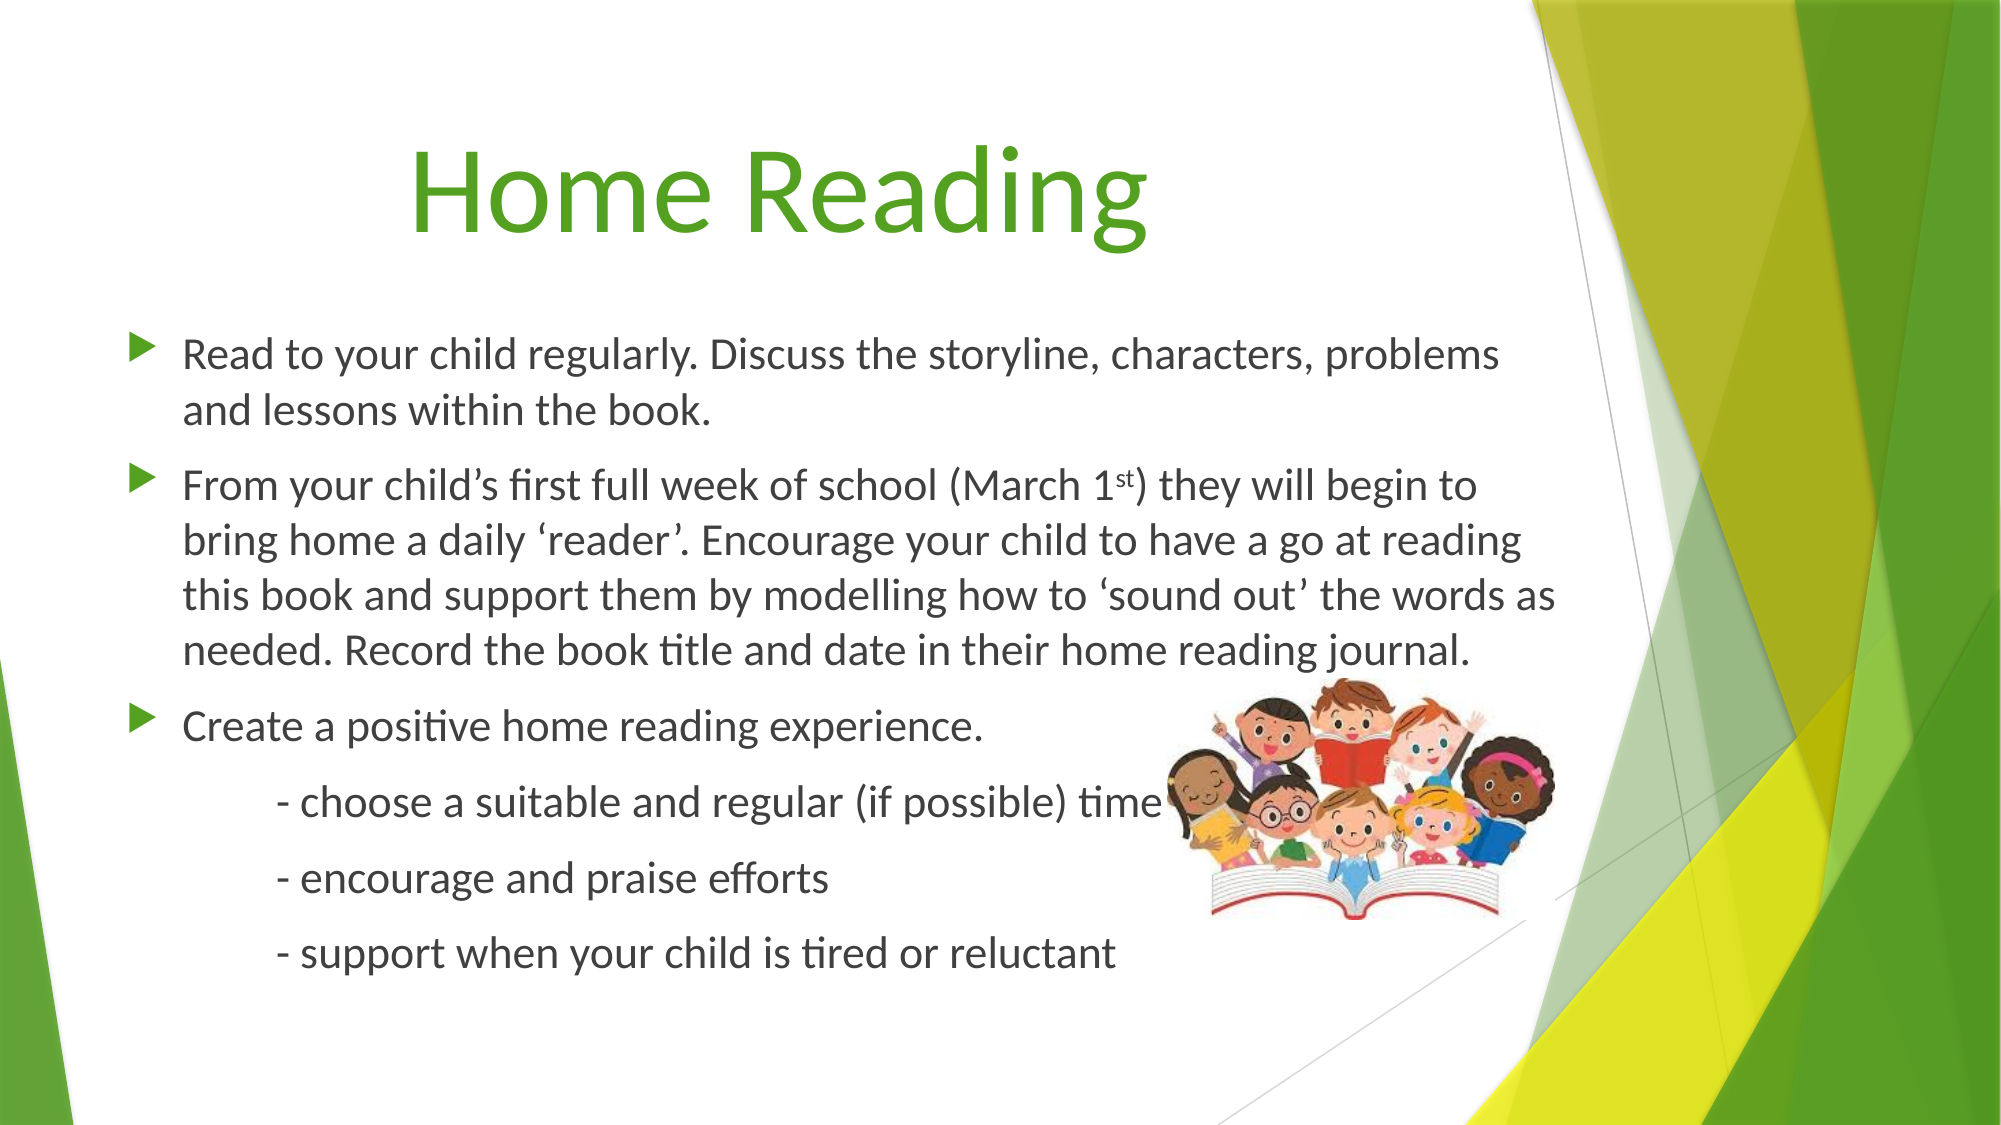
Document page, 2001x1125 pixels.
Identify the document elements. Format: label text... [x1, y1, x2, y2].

list Read to your child regularly. Discuss the storyline, characters, problems and lessons within the book. From your child’s first full week of school (March 1st) they will begin to bring home a daily ‘reader’. Encourage your child to have a go at reading this book and support them by modelling how to ‘sound out’ the words as needed. Record the book title and date in their home reading journal. Create a positive home reading experience. - choose a suitable and regular (if possible) time - encourage and praise efforts - support when your child is tired or reluctant [111, 316, 1594, 1041]
title Home Reading [37, 99, 1522, 317]
picture [1166, 678, 1556, 921]
